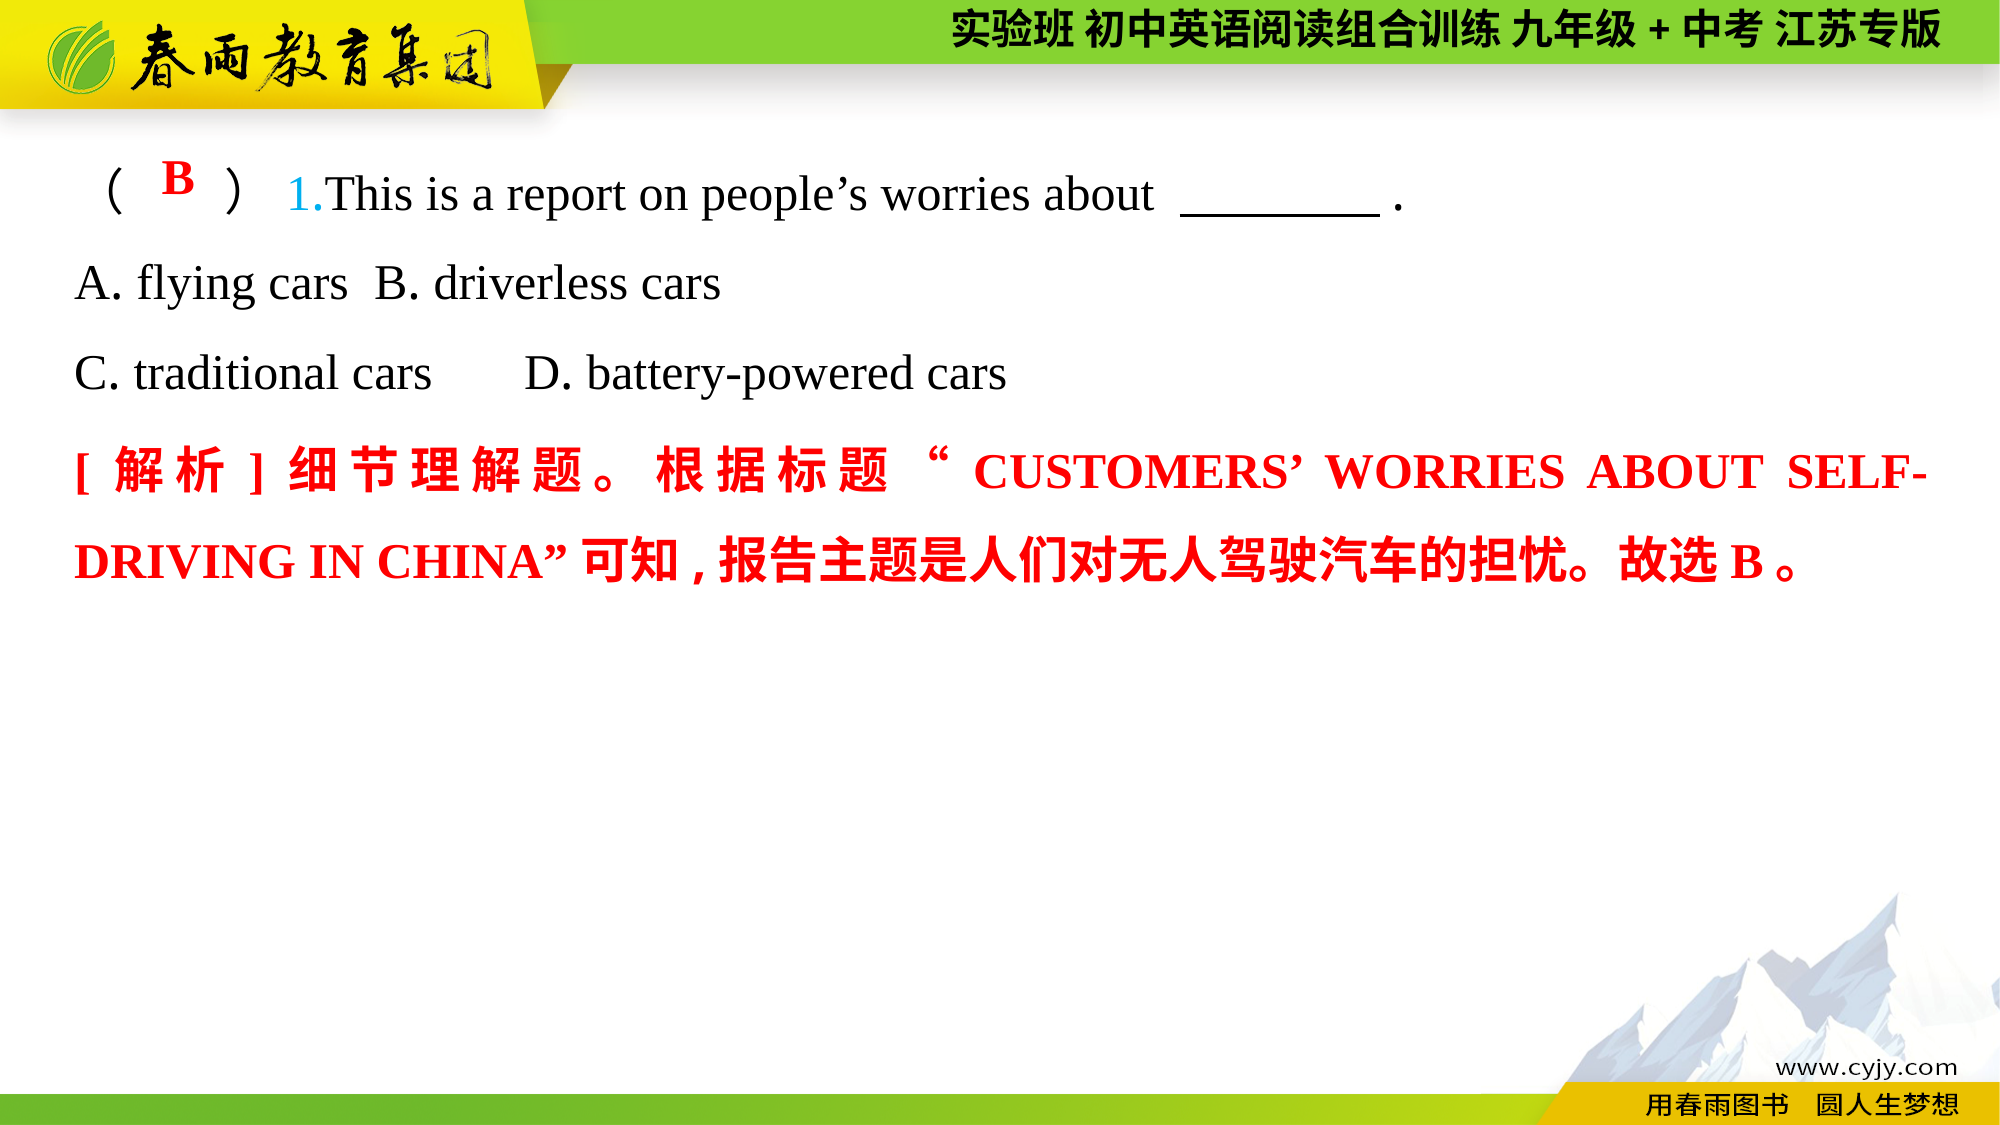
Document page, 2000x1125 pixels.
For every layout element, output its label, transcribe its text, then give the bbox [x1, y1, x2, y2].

list （ ）1.This is a report on people’s worries about . A. flying cars B. driverless cars C. traditional cars D. battery-powered cars [59, 122, 1944, 399]
picture [0, 0, 2000, 1125]
text_box B [146, 137, 210, 213]
text_box [解析]细节理解题。根据标题“CUSTOMERS’ WORRIES ABOUT SELF-DRIVING IN CHINA”可知,报告主题是人们对无人驾驶汽车的担忧。故选B。 [59, 400, 1944, 596]
